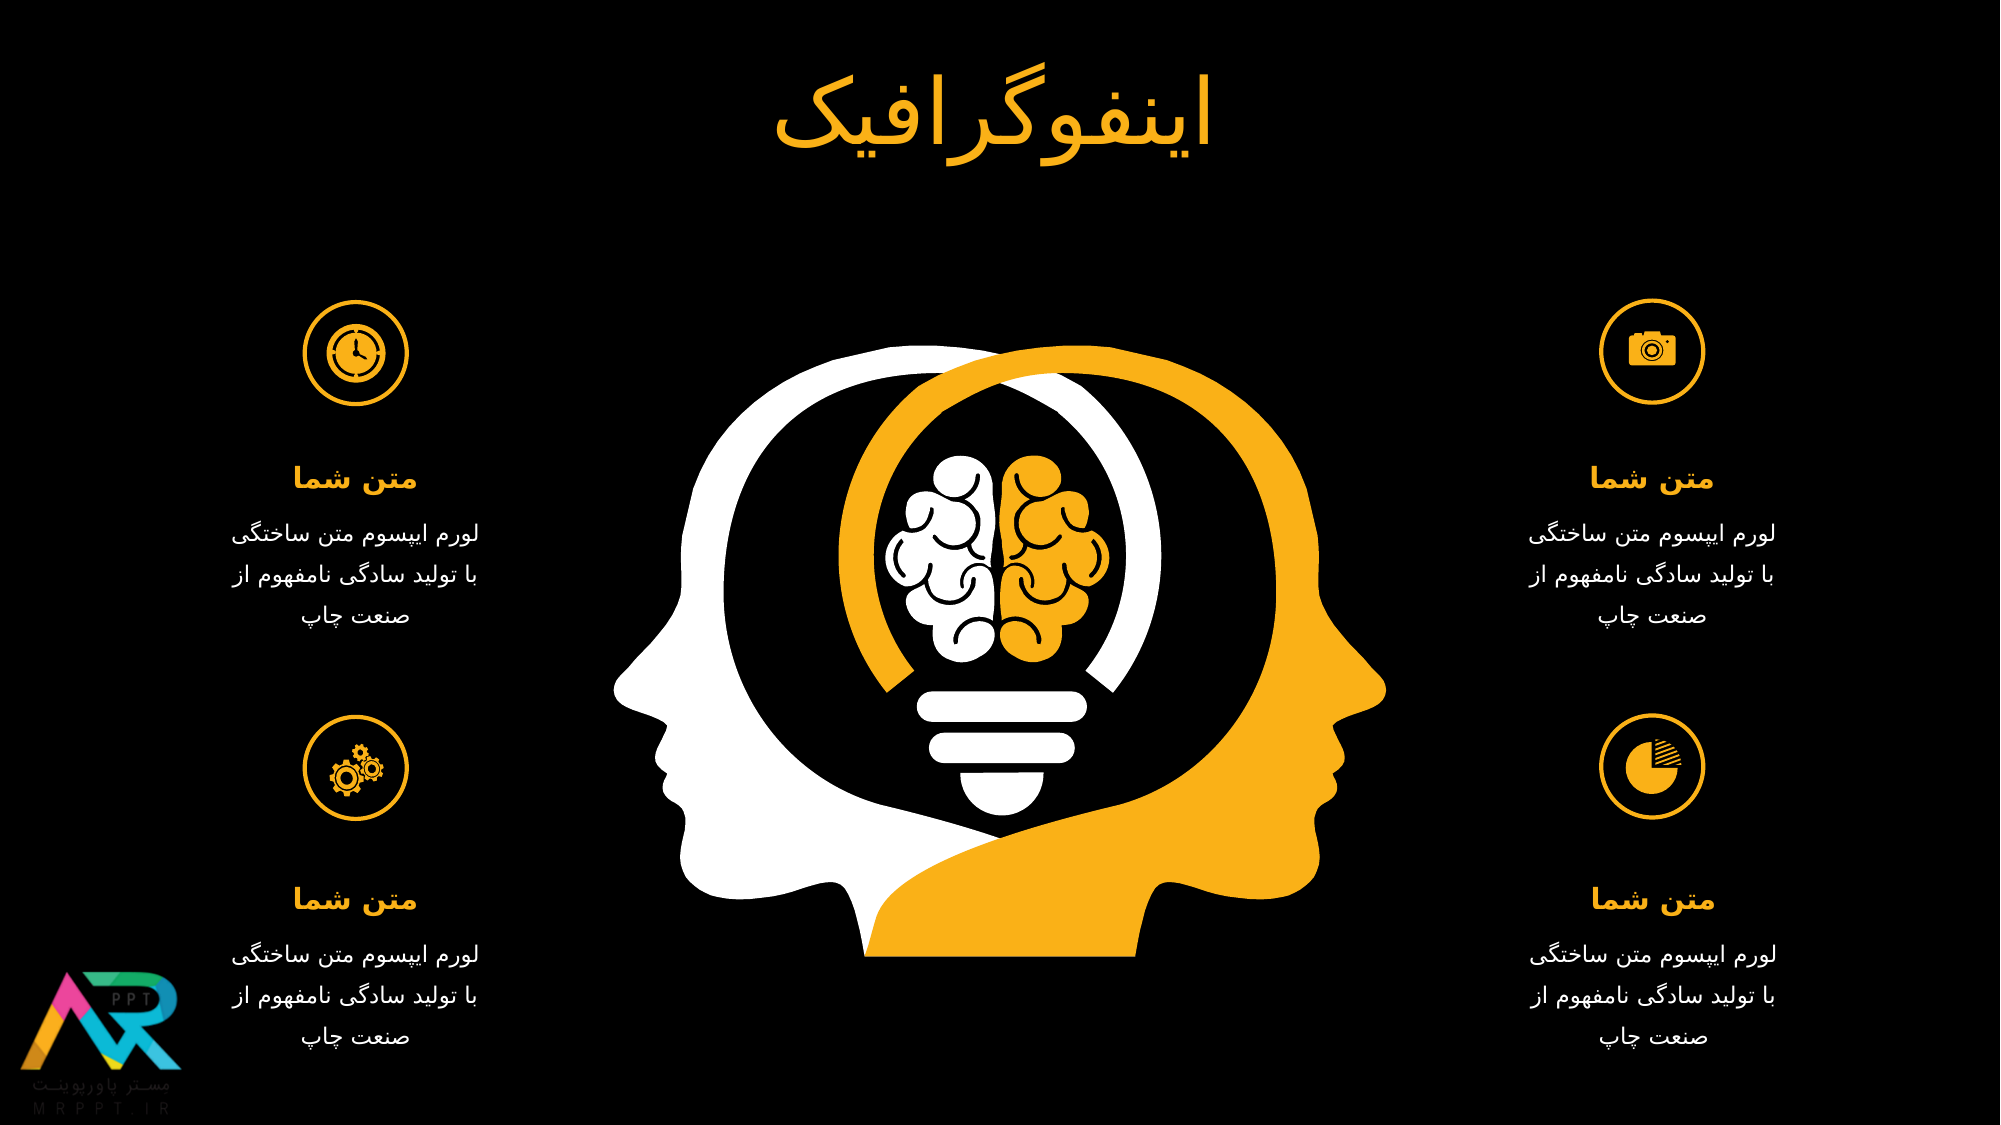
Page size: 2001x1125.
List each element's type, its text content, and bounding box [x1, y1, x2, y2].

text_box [1503, 433, 1802, 637]
text_box [1600, 714, 1705, 819]
text_box [328, 742, 385, 798]
text_box اینفوگرافیک [692, 45, 1298, 170]
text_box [206, 855, 505, 1058]
picture [0, 963, 200, 1125]
text_box [303, 715, 408, 820]
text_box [1504, 855, 1803, 1058]
text_box [1624, 738, 1683, 796]
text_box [613, 345, 1387, 957]
text_box [1600, 299, 1705, 404]
text_box [303, 301, 408, 406]
text_box [1627, 330, 1677, 367]
text_box [325, 322, 387, 384]
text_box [206, 433, 505, 637]
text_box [885, 455, 1110, 663]
